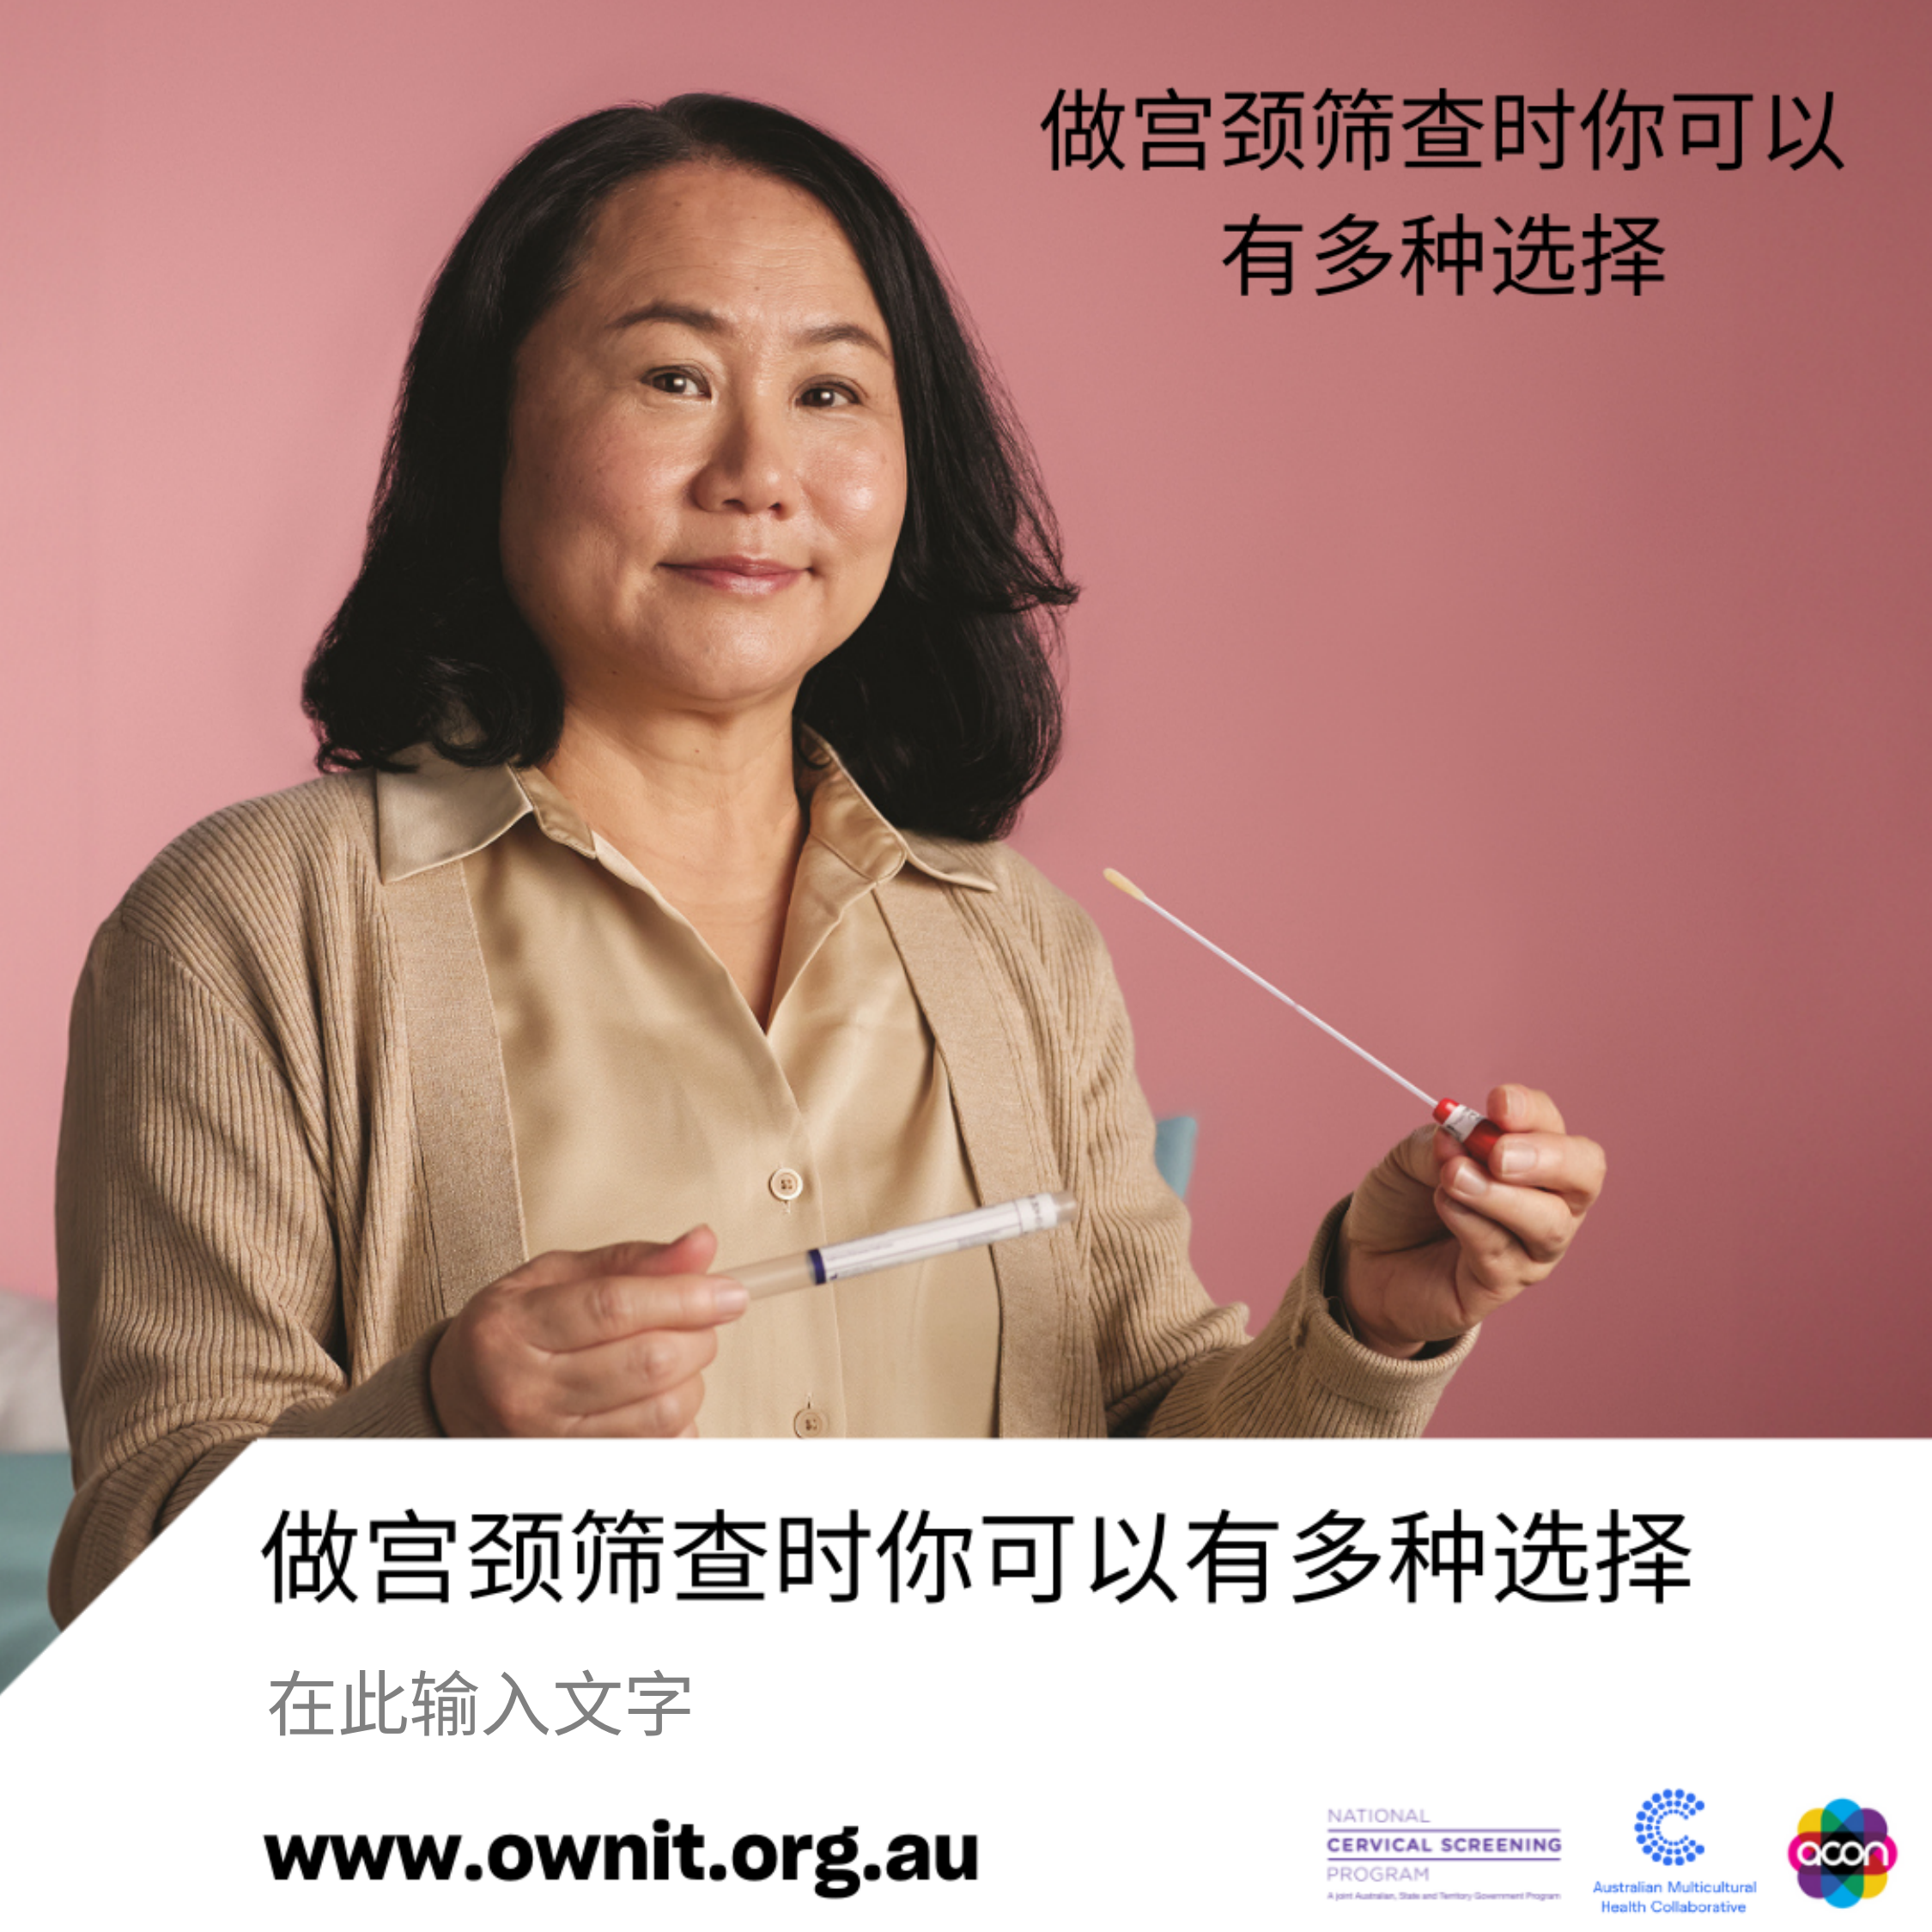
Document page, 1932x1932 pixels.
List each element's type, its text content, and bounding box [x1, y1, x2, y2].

picture [0, 0, 1932, 1932]
text_box 在此输入文字 [253, 1652, 1220, 1751]
